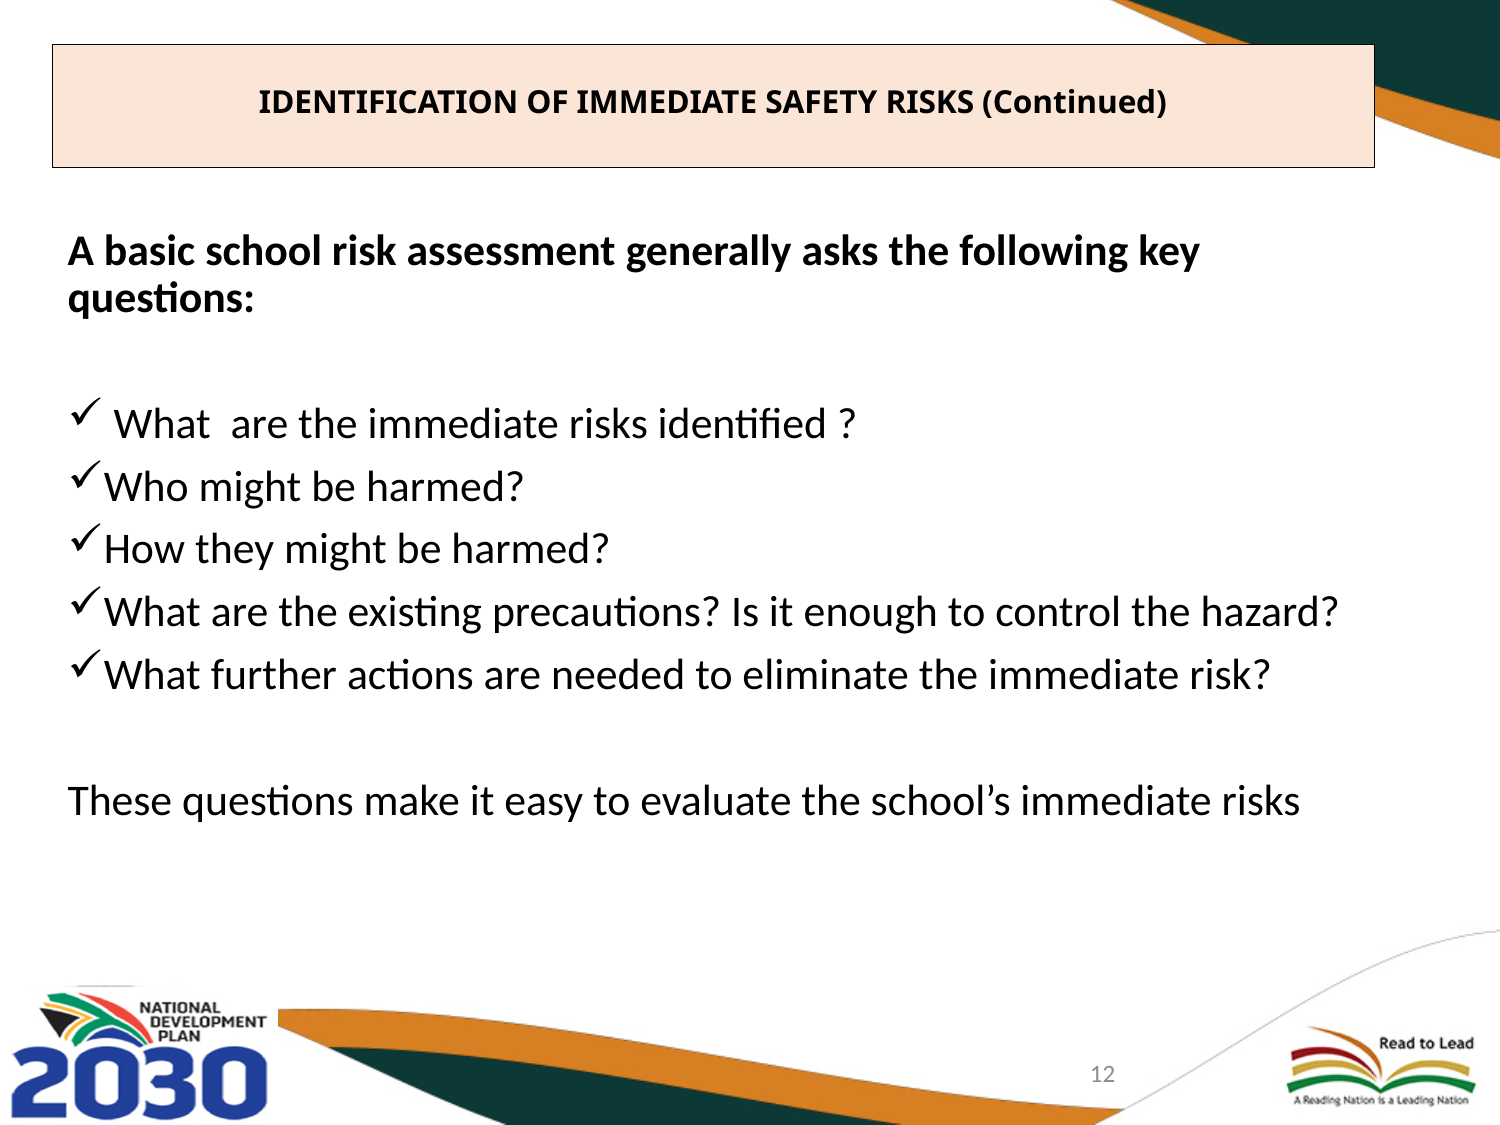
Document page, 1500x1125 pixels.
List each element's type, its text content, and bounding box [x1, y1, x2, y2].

text_box IDENTIFICATION OF IMMEDIATE SAFETY RISKS (Continued) [52, 44, 1374, 167]
text_box A basic school risk assessment generally asks the following key questions: What are the immediate risks identified ? Who might be harmed? How they might be harmed? What are the existing precautions? Is it enough to control the hazard? What further actions are needed to eliminate the immediate risk? These questions make it easy to evaluate the school’s immediate risks [52, 219, 1414, 952]
slide_number 12 [1074, 1042, 1425, 1103]
picture [0, 0, 1500, 1125]
